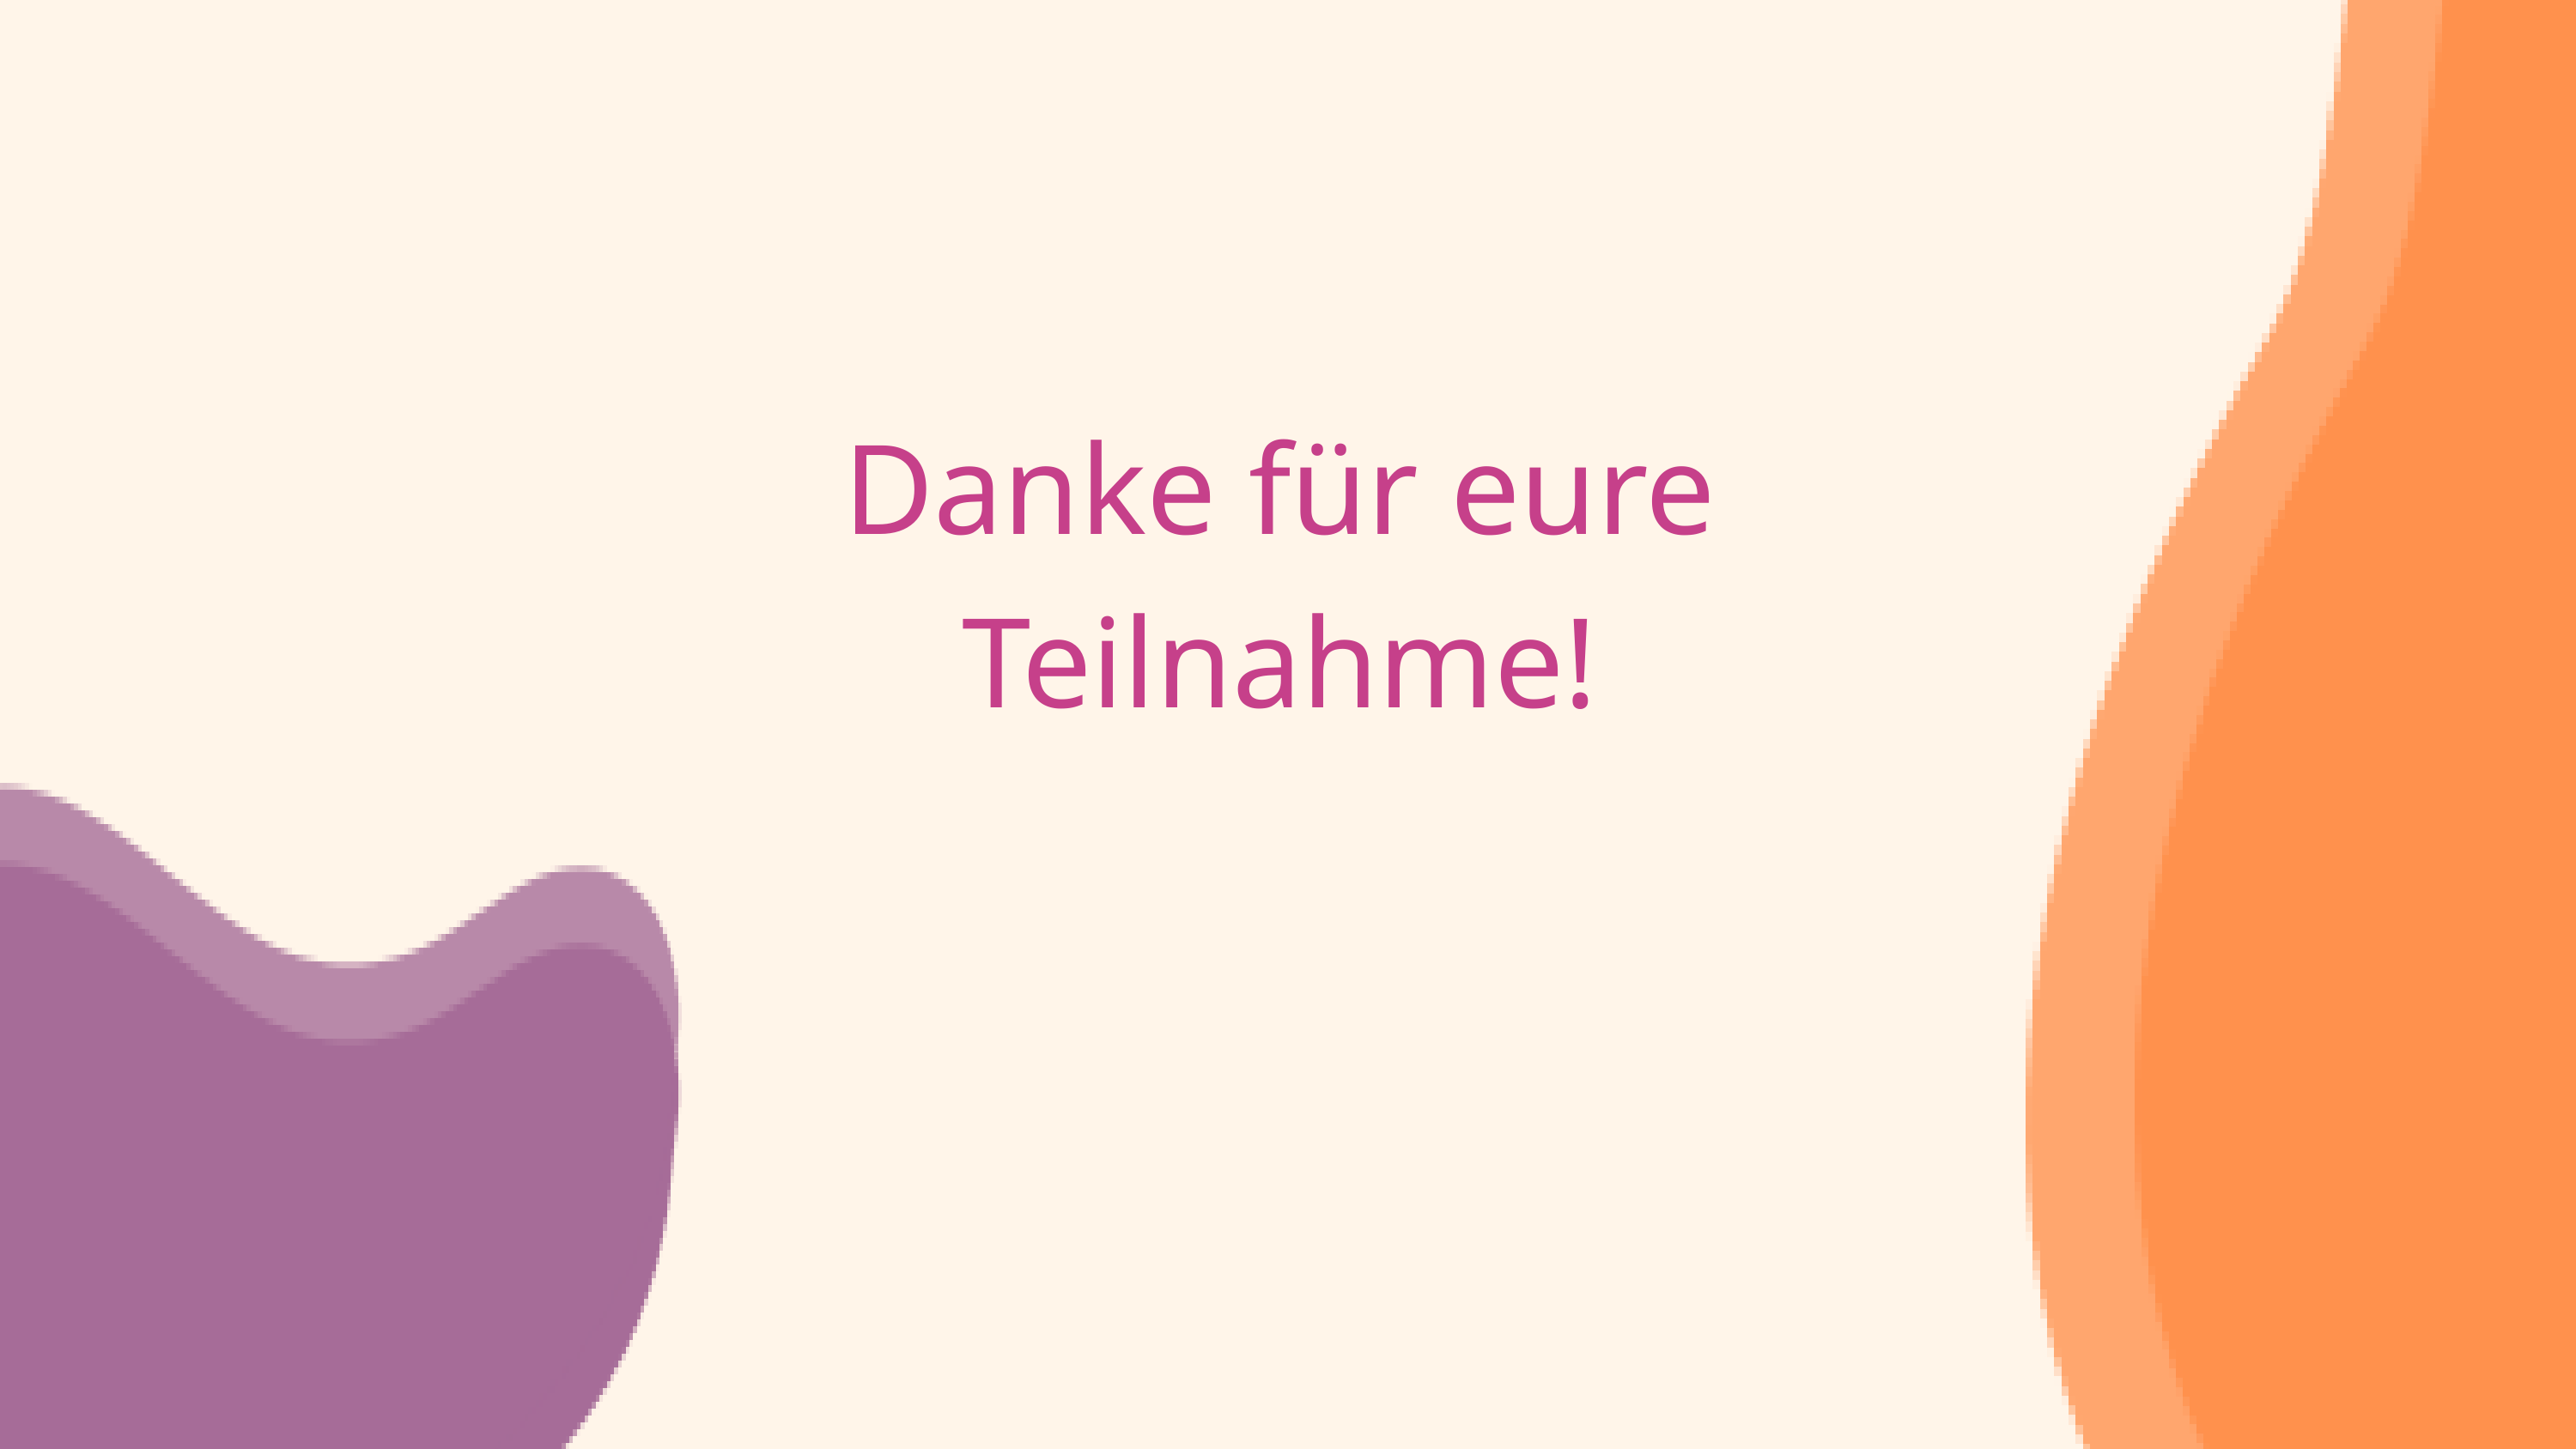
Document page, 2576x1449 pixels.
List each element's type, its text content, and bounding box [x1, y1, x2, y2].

text_box Danke für eure Teilnahme! [603, 385, 1797, 733]
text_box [1803, 0, 2576, 1449]
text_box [0, 777, 686, 1449]
